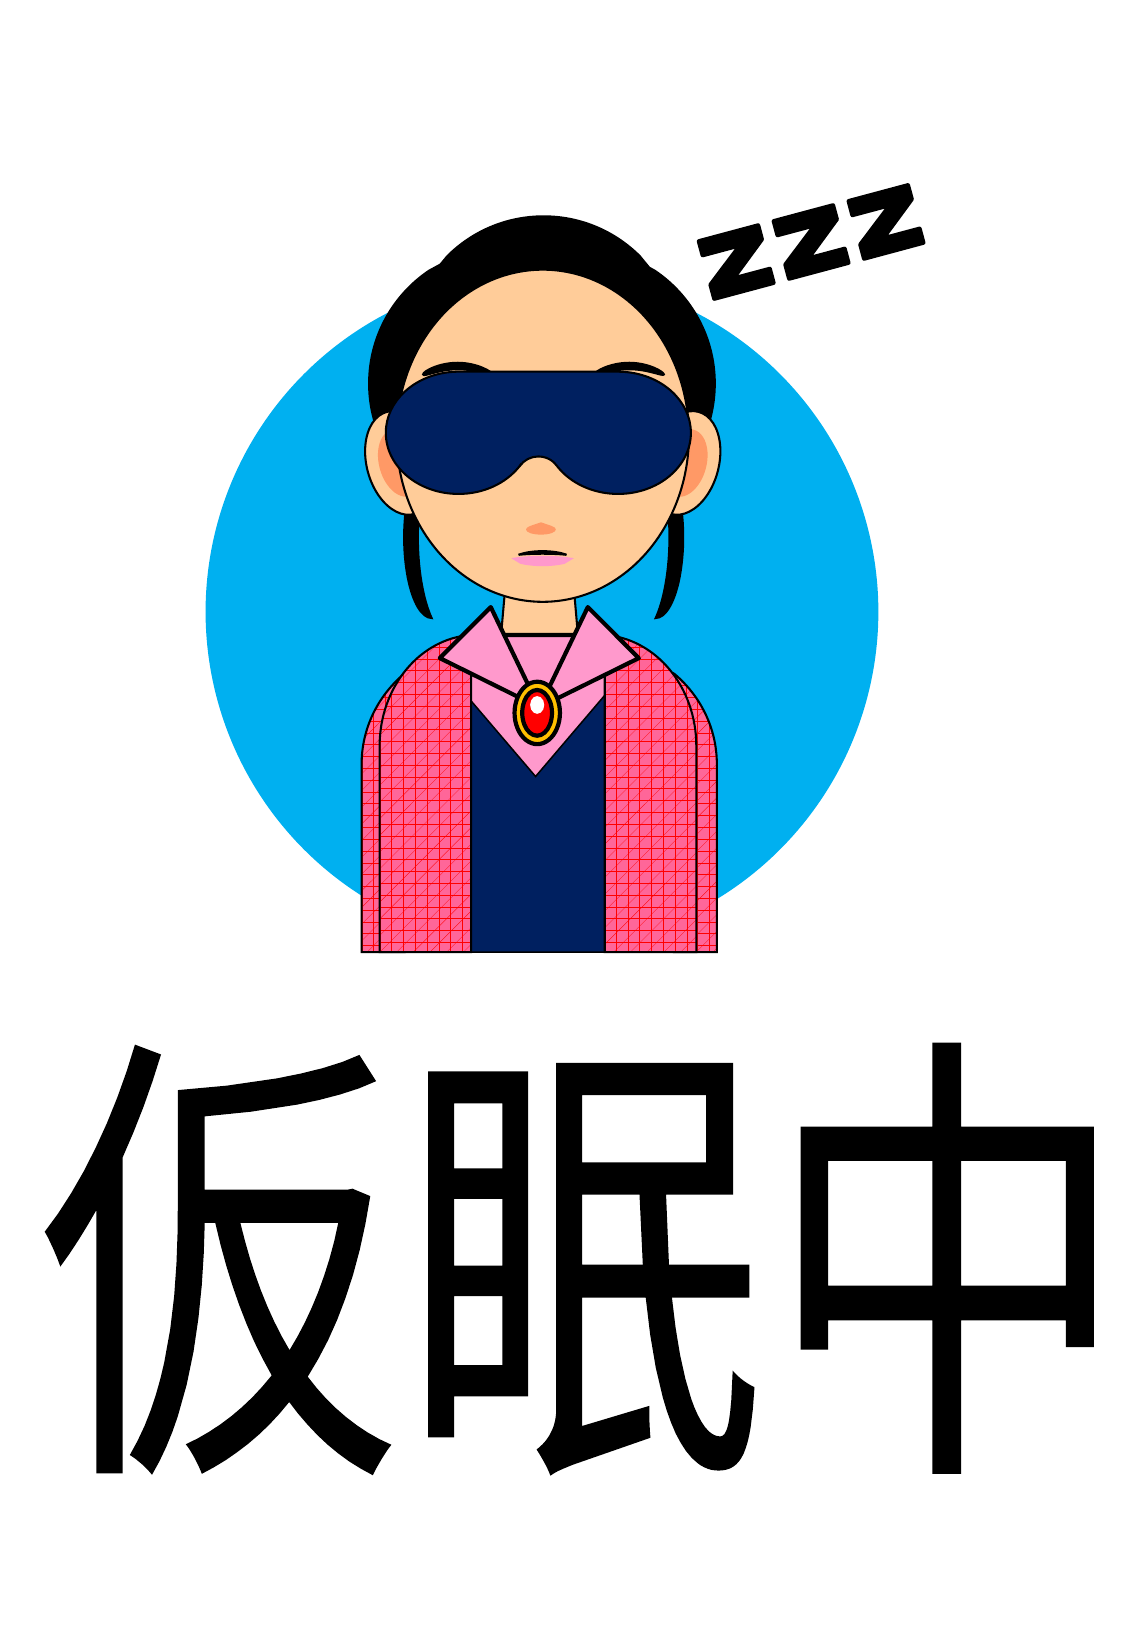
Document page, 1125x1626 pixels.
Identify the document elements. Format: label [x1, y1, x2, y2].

text_box [205, 211, 920, 953]
